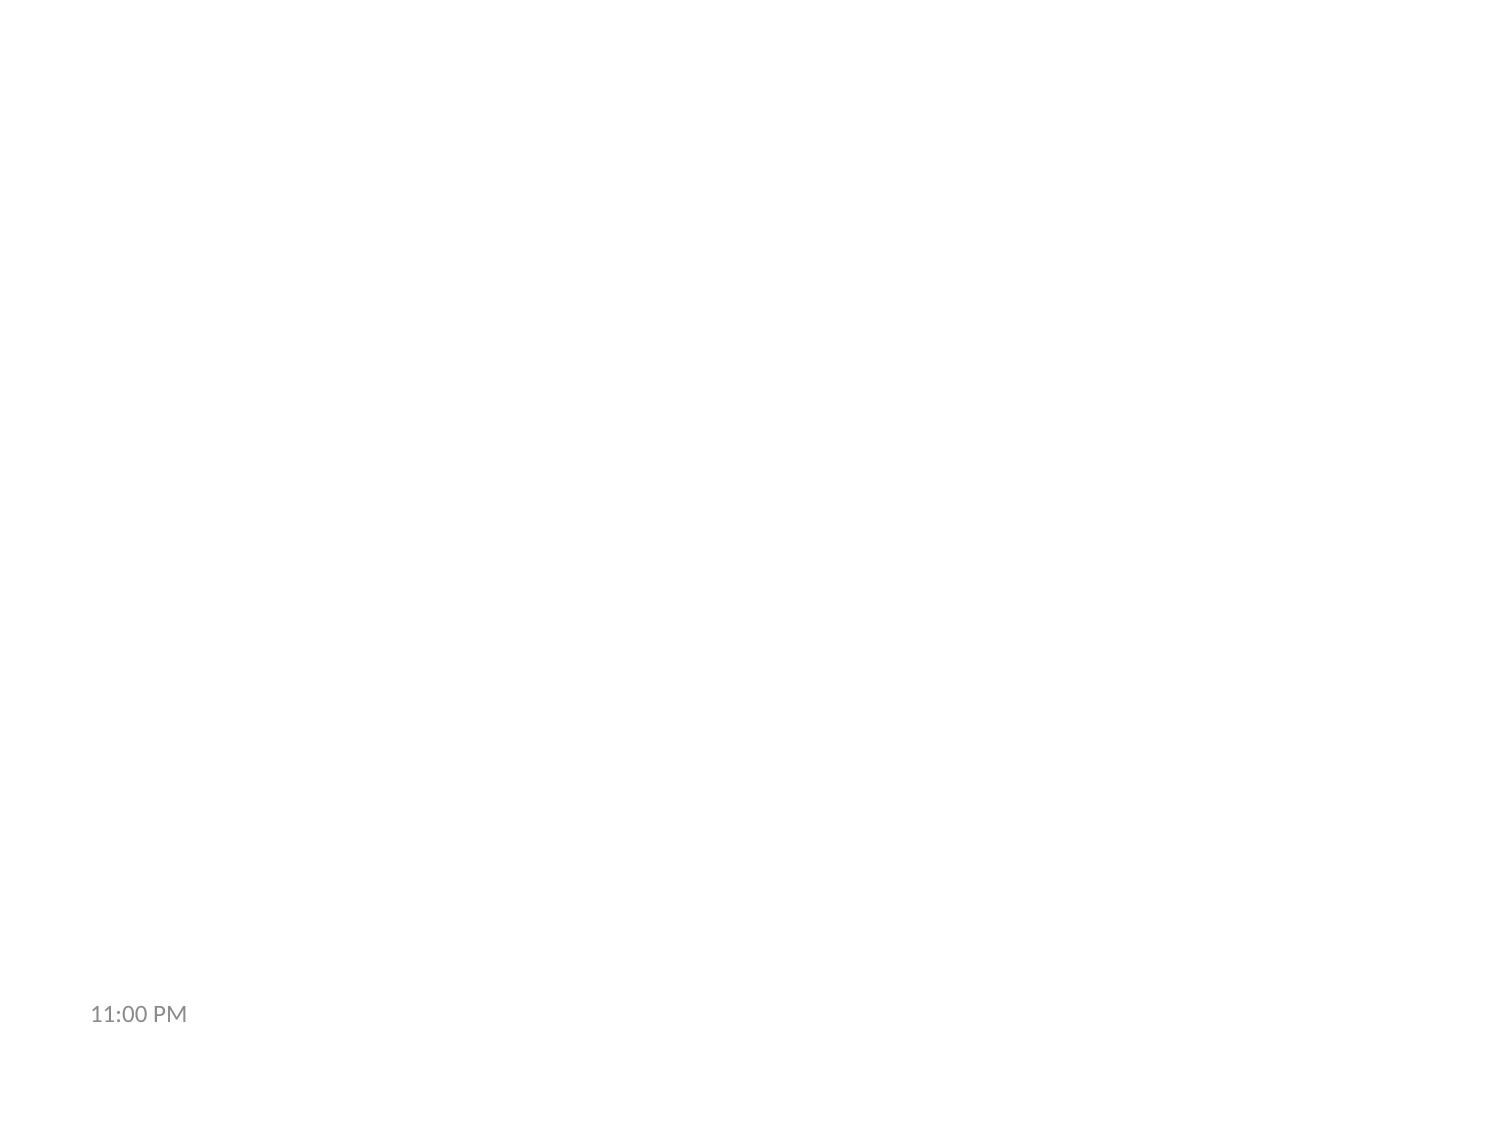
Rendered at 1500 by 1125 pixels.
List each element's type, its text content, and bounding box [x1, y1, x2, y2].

text_box 3:35 PM [75, 982, 425, 1043]
